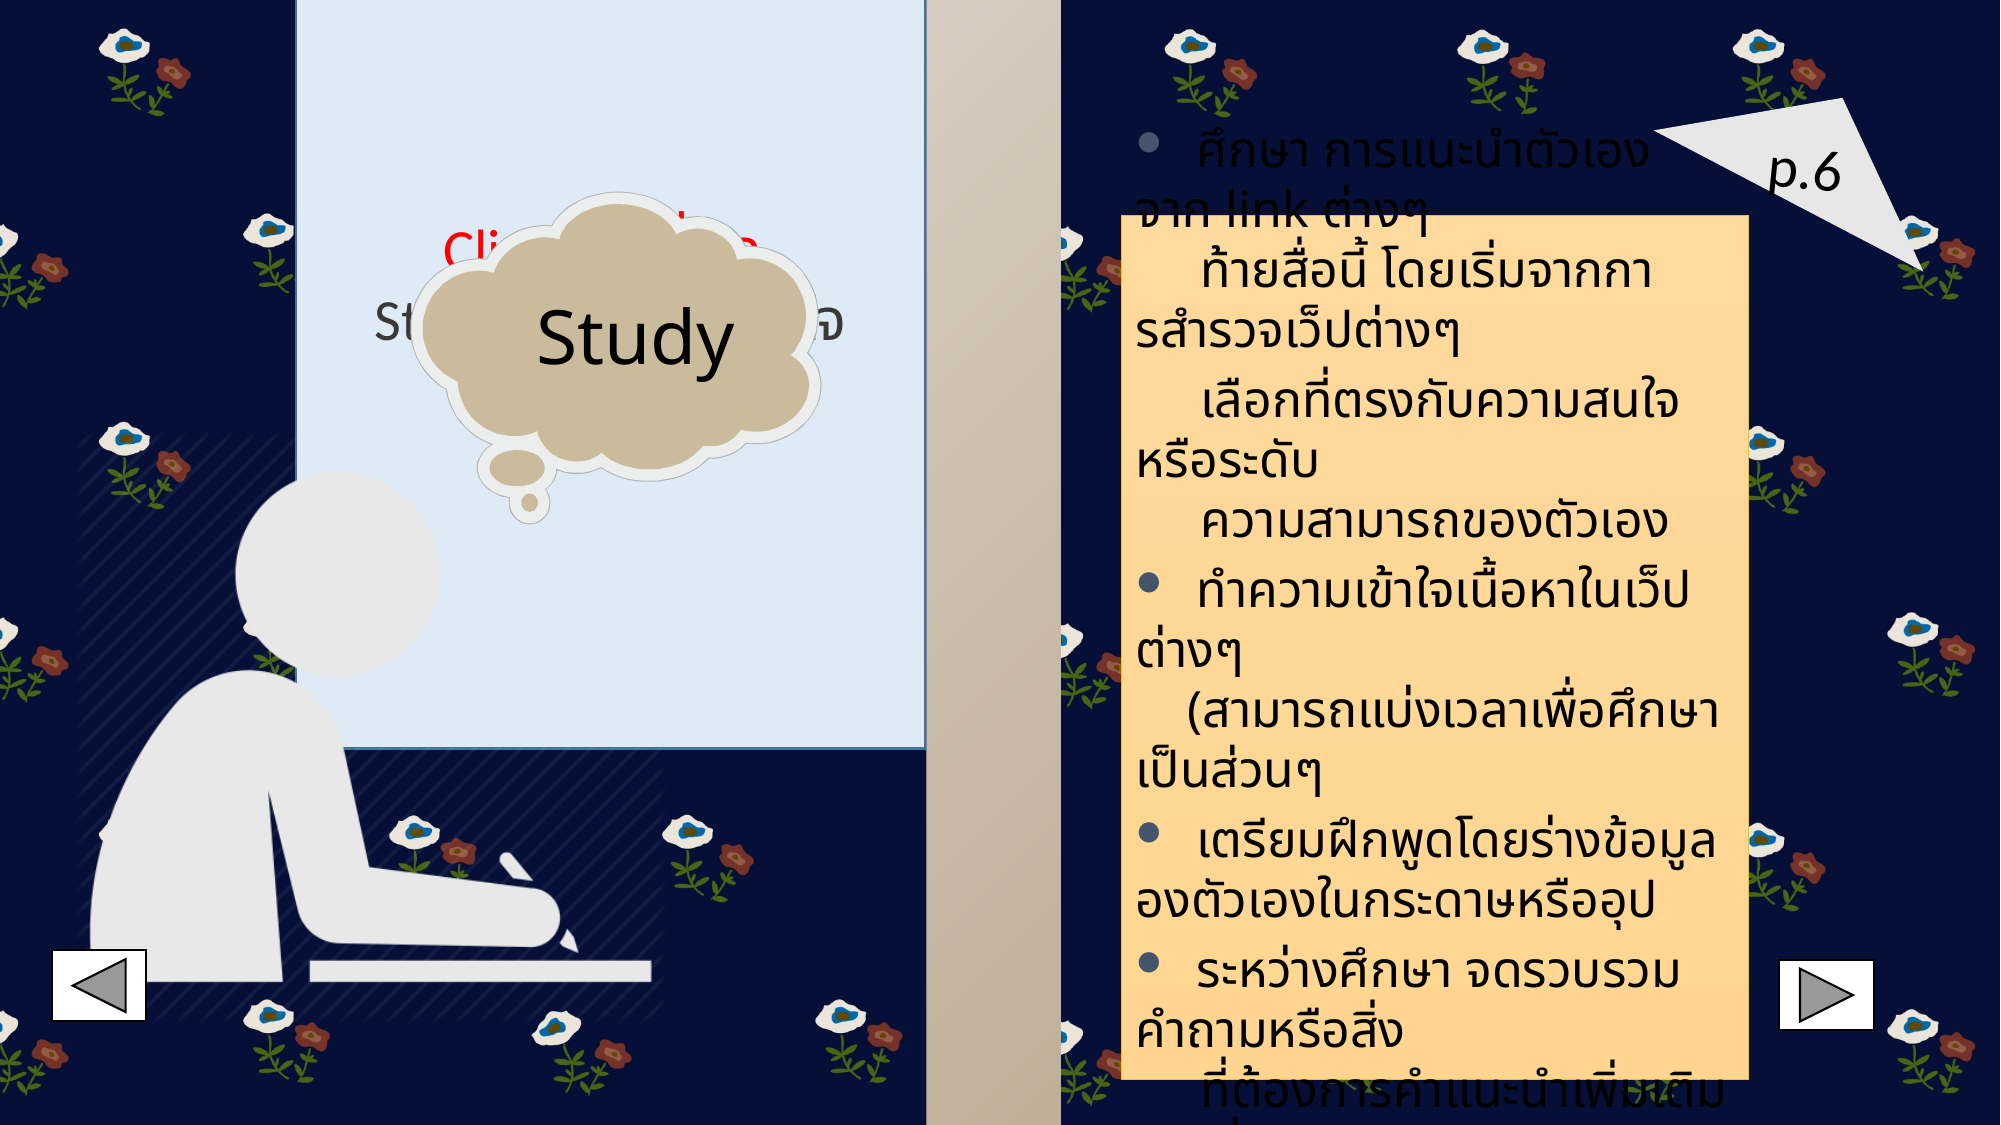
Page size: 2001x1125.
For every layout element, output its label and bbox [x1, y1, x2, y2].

picture [0, 0, 927, 1125]
text_box [927, 0, 1060, 1125]
text_box [410, 191, 822, 525]
picture [1060, 0, 2000, 1125]
